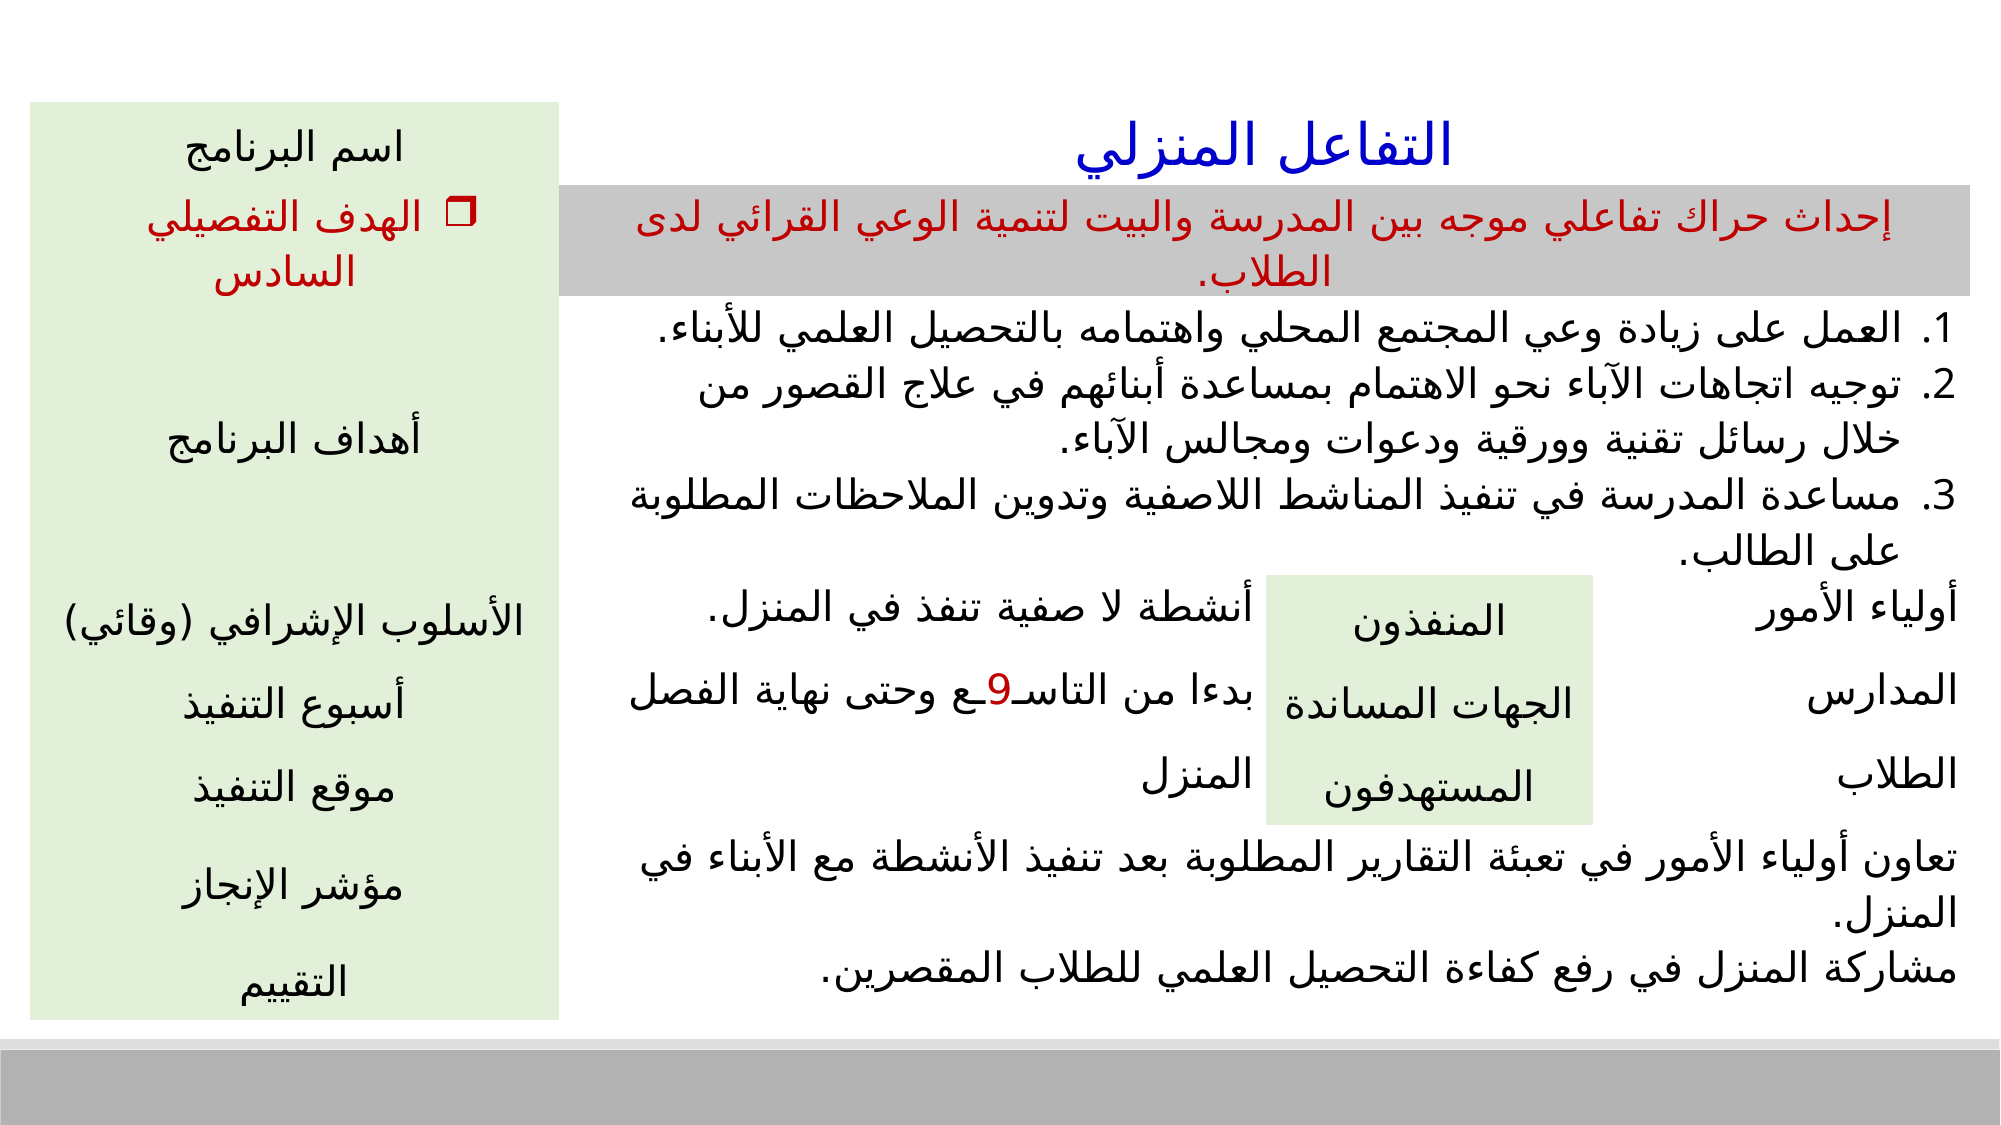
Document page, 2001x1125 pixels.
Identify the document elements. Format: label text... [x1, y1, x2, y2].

table_cell مشاركة المنزل في رفع كفاءة التحصيل العلمي للطلاب المقصرين. [559, 937, 1970, 1020]
table_cell المنزل [559, 742, 1266, 825]
table_cell المدارس [1593, 659, 1970, 742]
table_cell أسبوع التنفيذ [30, 659, 559, 742]
table_cell المستهدفون [1266, 742, 1593, 825]
table_cell أنشطة لا صفية تنفذ في المنزل. [559, 575, 1266, 659]
table_header التفاعل المنزلي [559, 102, 1970, 185]
table_cell التقييم [30, 937, 559, 1020]
table_cell أهداف البرنامج [30, 296, 559, 575]
table_cell أولياء الأمور [1593, 575, 1970, 659]
table_cell إحداث حراك تفاعلي موجه بين المدرسة والبيت لتنمية الوعي القرائي لدى الطلاب. [559, 185, 1970, 296]
table_cell موقع التنفيذ [30, 742, 559, 825]
table_cell الأسلوب الإشرافي (وقائي) [30, 575, 559, 659]
table_cell بدءا من التاسـ9ـع وحتى نهاية الفصل [559, 659, 1266, 742]
table_cell تعاون أولياء الأمور في تعبئة التقارير المطلوبة بعد تنفيذ الأنشطة مع الأبناء في المنزل. [559, 825, 1970, 937]
table_cell الجهات المساندة [1266, 659, 1593, 742]
table_cell الطلاب [1593, 742, 1970, 825]
table_cell المنفذون [1266, 575, 1593, 659]
table_cell الهدف التفصيلي السادس [30, 185, 559, 296]
table_header اسم البرنامج [30, 102, 559, 185]
table_cell العمل على زيادة وعي المجتمع المحلي واهتمامه بالتحصيل العلمي للأبناء. توجيه اتجاهات الآباء نحو الاهتمام بمساعدة أبنائهم في علاج القصور من خلال رسائل تقنية وورقية ودعوات ومجالس الآباء. مساعدة المدرسة في تنفيذ المناشط اللاصفية وتدوين الملاحظات المطلوبة على الطالب. [559, 296, 1970, 575]
table_cell مؤشر الإنجاز [30, 825, 559, 937]
